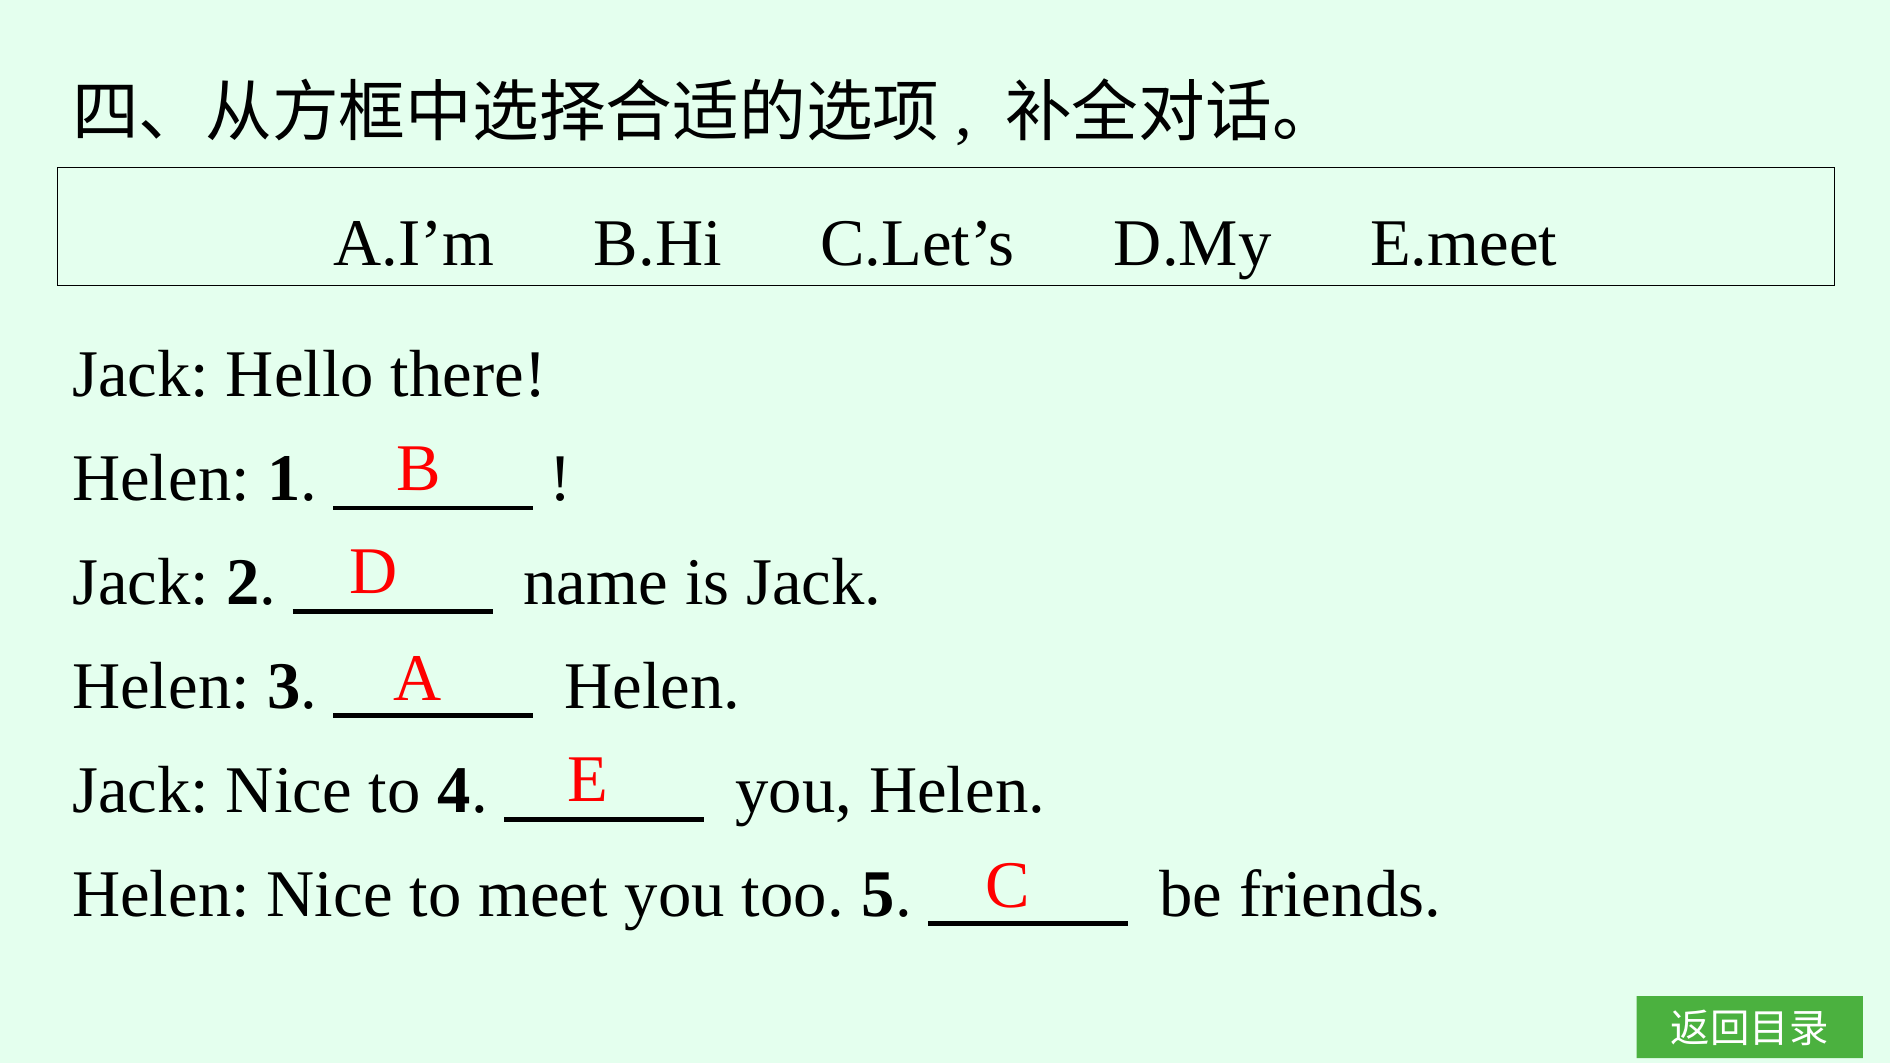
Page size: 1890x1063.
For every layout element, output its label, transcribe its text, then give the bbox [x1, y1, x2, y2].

text_box E [552, 727, 623, 822]
text_box 四、从方框中选择合适的选项, 补全对话。 [57, 37, 1835, 156]
text_box A [378, 626, 457, 722]
text_box D [334, 519, 413, 615]
text_box B [382, 416, 457, 512]
text_box Jack: Hello there! Helen: 1. ! Jack: 2. name is Jack. Helen: 3. Helen. Jack: Nice to 4. you, Helen. Helen: Nice to meet you too. 5. be friends. [57, 298, 1835, 937]
text_box C [970, 833, 1045, 928]
text_box A.I’m B.Hi C.Let’s D.My E.meet [57, 167, 1835, 286]
